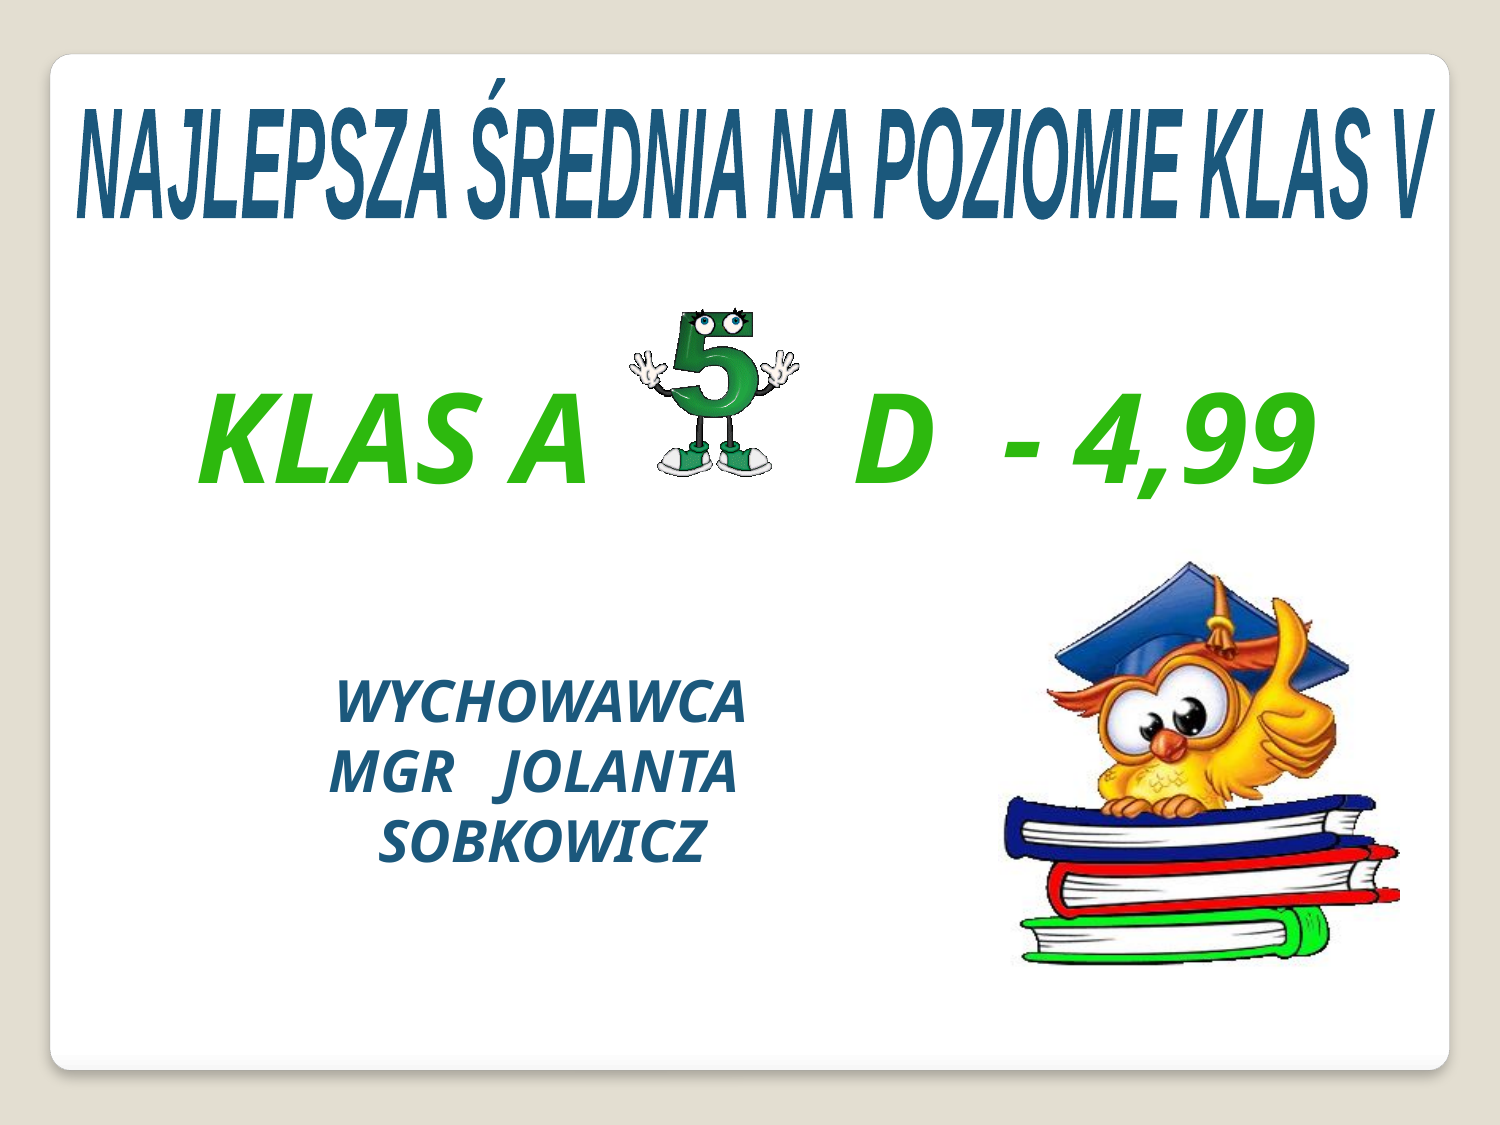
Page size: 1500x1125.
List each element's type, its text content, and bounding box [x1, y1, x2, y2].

picture [607, 278, 816, 481]
text_box KLAS A D - 4,99 [180, 350, 1333, 536]
text_box WYCHOWAWCA MGR JOLANTA SOBKOWICZ [147, 656, 951, 882]
picture [997, 526, 1400, 991]
